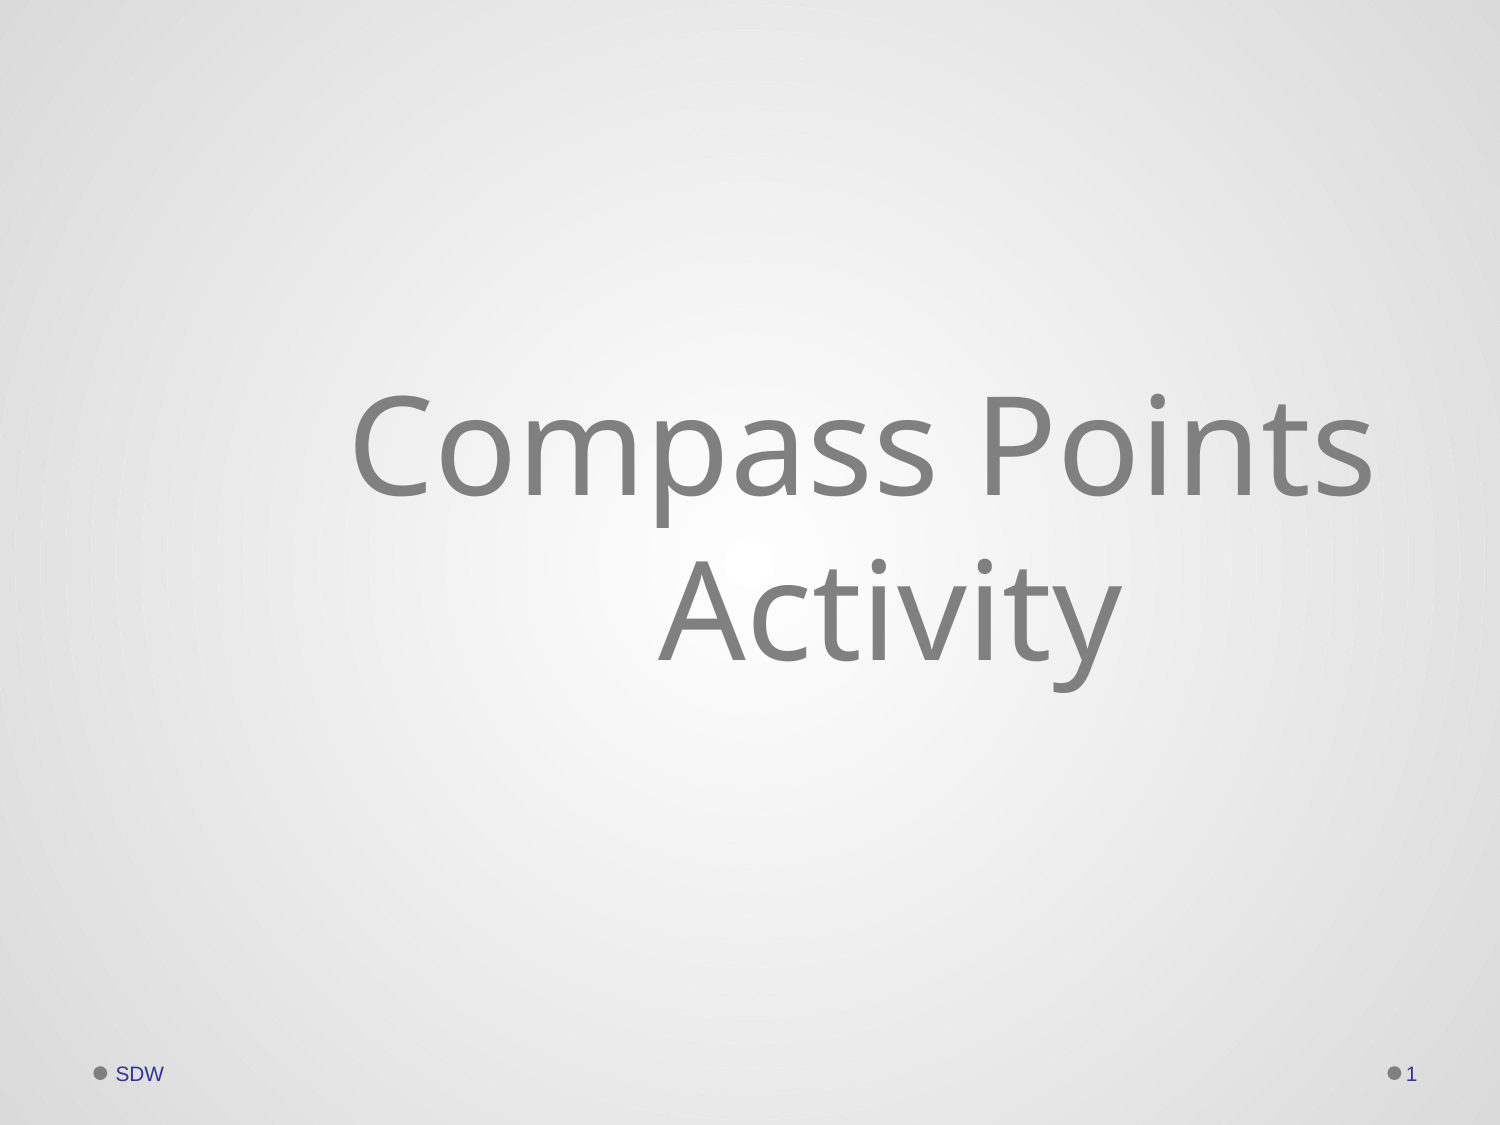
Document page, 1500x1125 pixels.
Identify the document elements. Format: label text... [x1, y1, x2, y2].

list Compass Points Activity [300, 350, 1425, 738]
footer SDW [108, 1042, 576, 1103]
slide_number 1 [1401, 1042, 1494, 1103]
